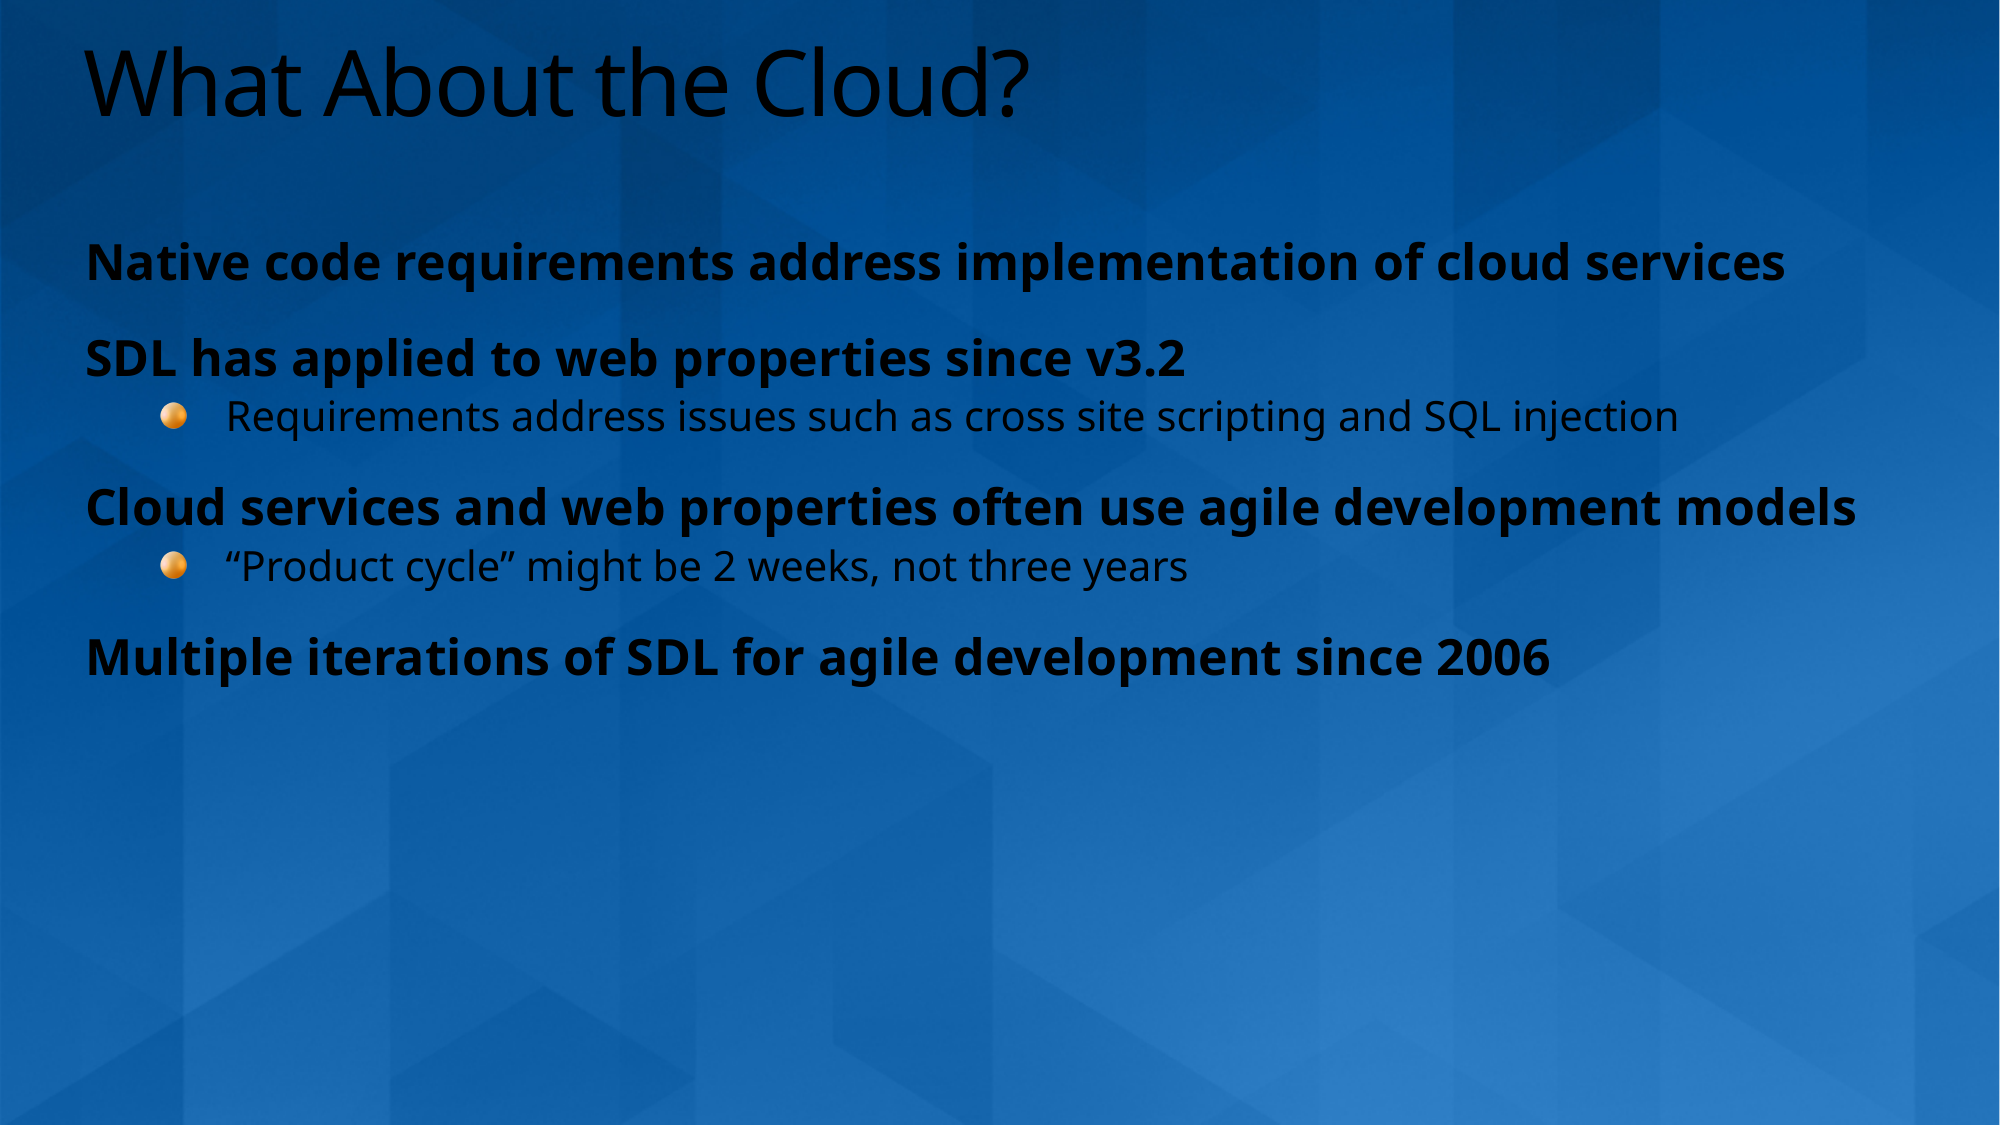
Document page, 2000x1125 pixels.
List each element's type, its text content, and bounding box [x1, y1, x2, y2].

list Native code requirements address implementation of cloud services SDL has applied to web properties since v3.2 Requirements address issues such as cross site scripting and SQL injection Cloud services and web properties often use agile development models “Product cycle” might be 2 weeks, not three years Multiple iterations of SDL for agile development since 2006 [85, 237, 1914, 703]
title What About the Cloud? [83, 37, 1667, 138]
picture [0, 0, 2000, 1125]
